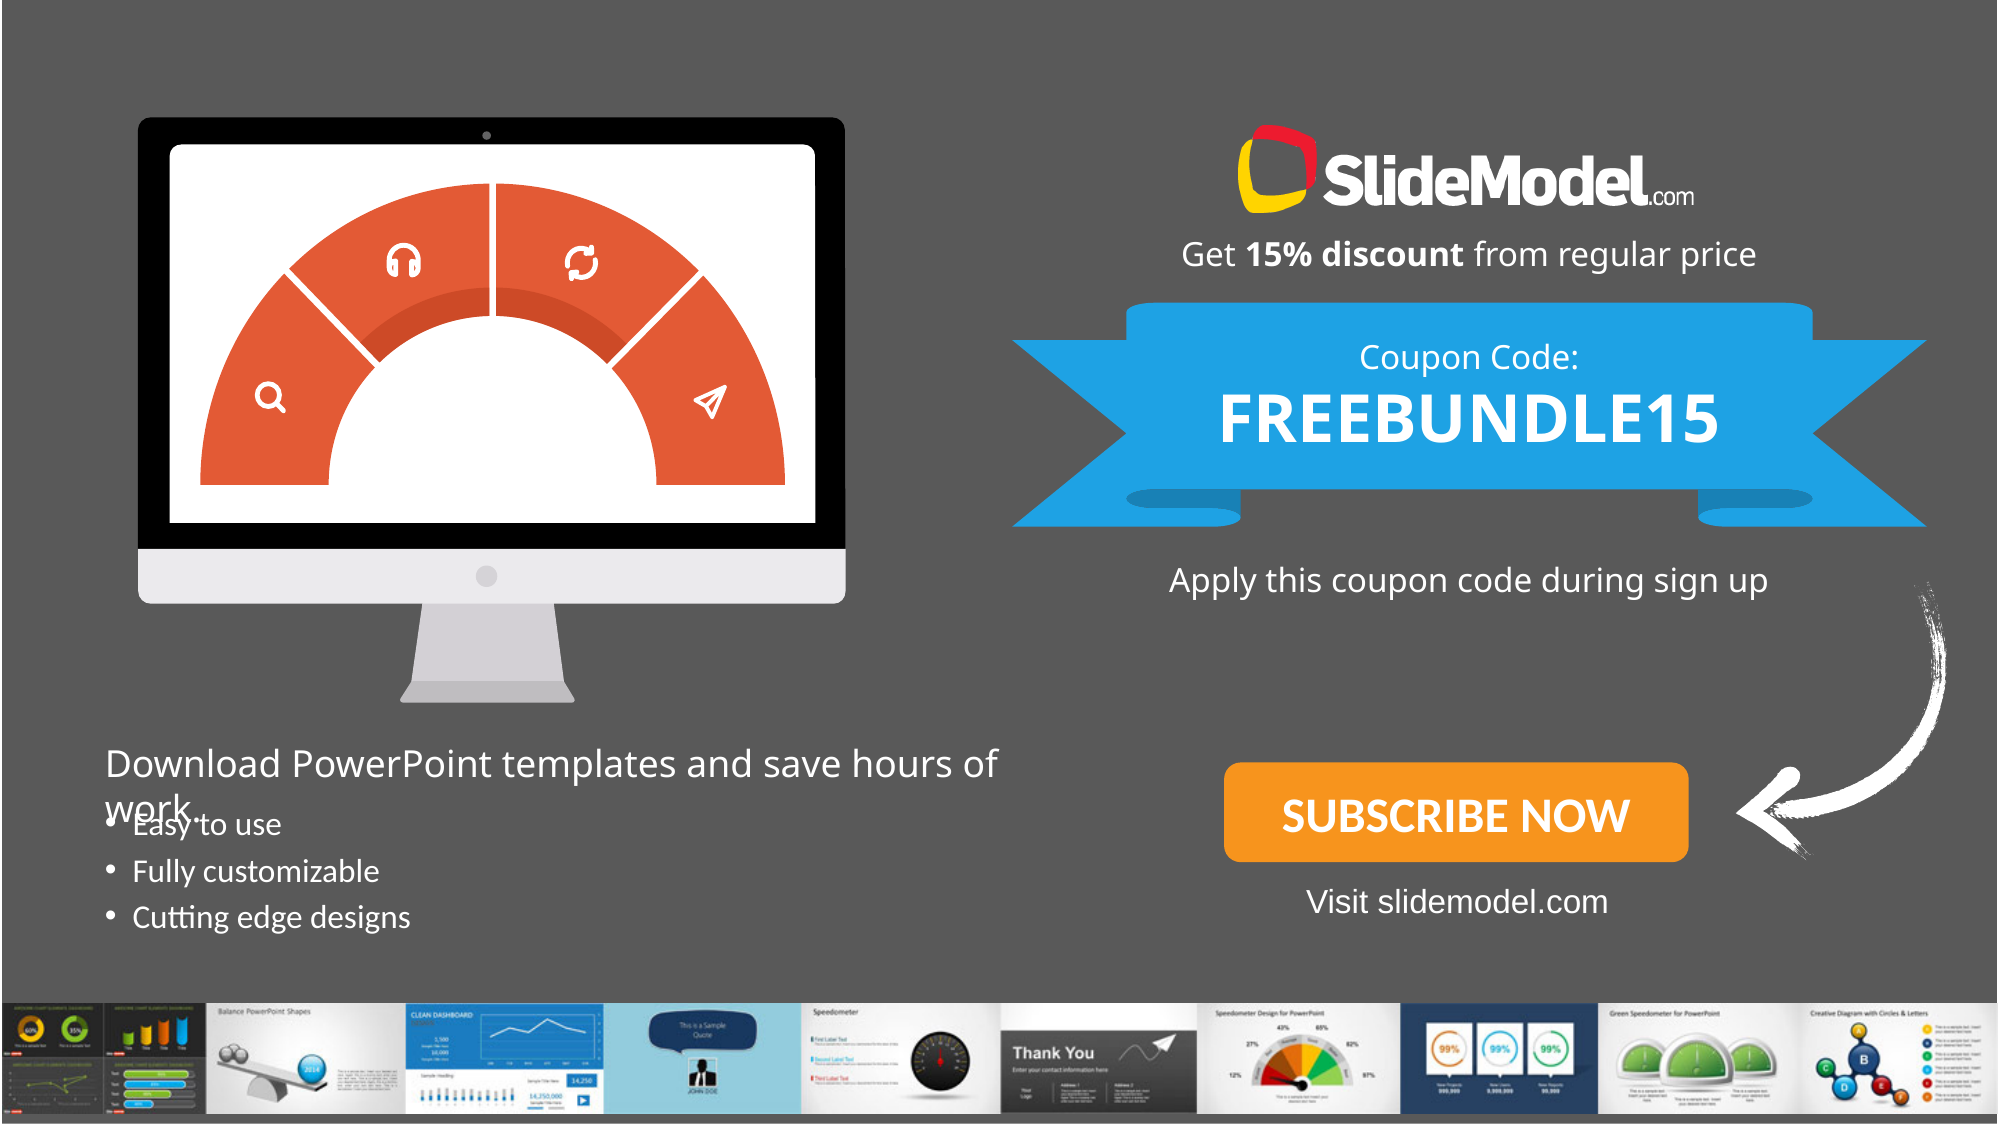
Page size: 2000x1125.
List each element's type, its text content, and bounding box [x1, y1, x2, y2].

picture [1237, 125, 1695, 213]
text_box [1927, 587, 1936, 601]
text_box Coupon Code: FREEBUNDLE15 [1172, 329, 1766, 464]
text_box [1012, 302, 1927, 527]
text_box [1, 0, 1998, 1125]
picture [2, 1003, 1998, 1115]
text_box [137, 117, 846, 703]
text_box Apply this coupon code during sign up [1129, 551, 1810, 607]
text_box Visit slidemodel.com [1248, 875, 1667, 926]
text_box Get 15% discount from regular price [1058, 225, 1881, 281]
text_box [200, 183, 785, 485]
text_box Easy to use Fully customizable Cutting edge designs [89, 795, 863, 943]
text_box Download PowerPoint templates and save hours of work. [90, 732, 1059, 837]
text_box [1735, 594, 1947, 861]
text_box SUBSCRIBE NOW [1223, 761, 1690, 864]
